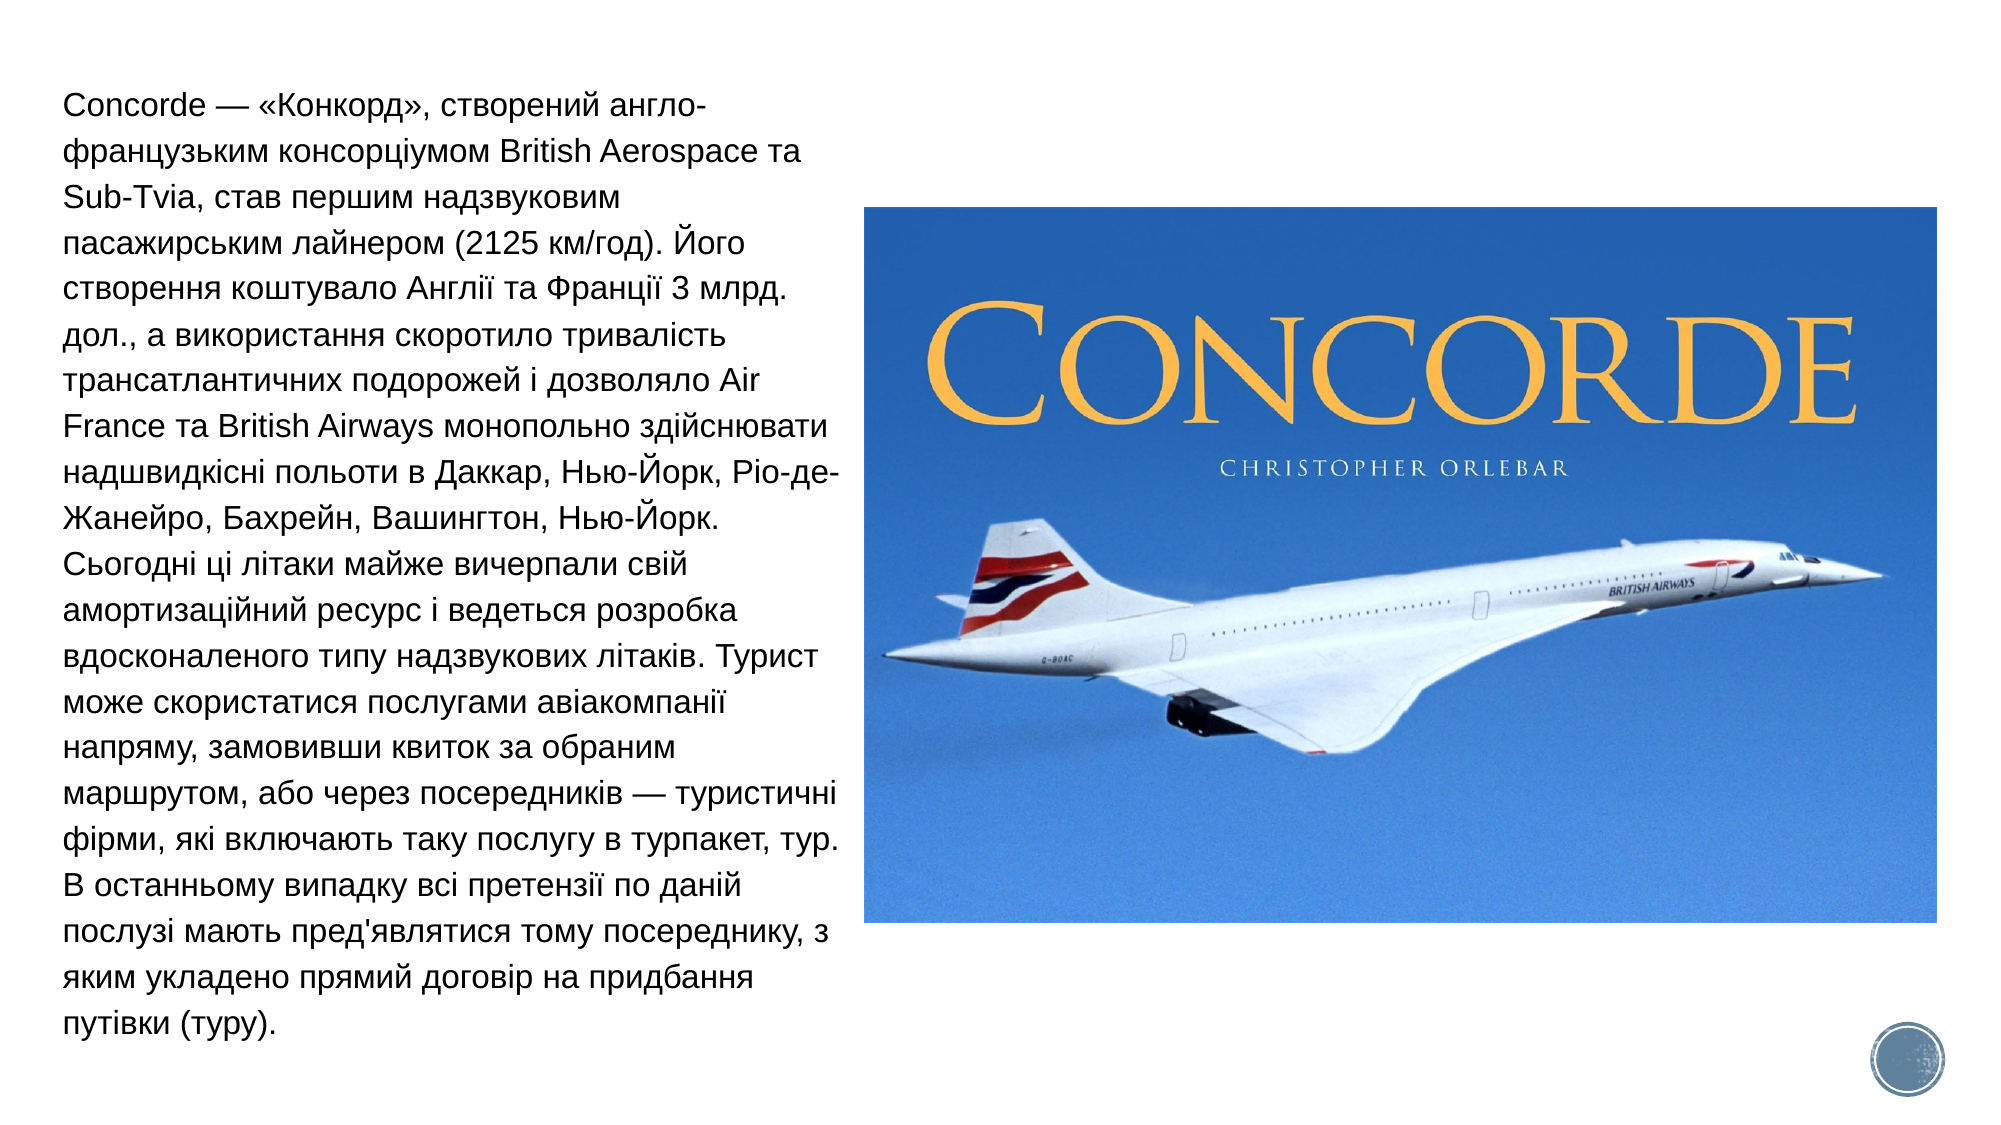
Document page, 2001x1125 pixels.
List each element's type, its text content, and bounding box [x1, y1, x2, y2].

picture [864, 207, 1937, 923]
text_box Concorde — «Конкорд», створений англо-французьким консорціумом British Aerospace та Sub-Tvia, став першим надзвуковим пасажирським лайнером (2125 км/год). Його створення коштувало Англії та Франції 3 млрд. дол., а використання скоротило тривалість трансатлантичних подорожей і дозволяло Air France та British Airways монопольно здійснювати надшвидкісні польоти в Даккар, Нью-Йорк, Ріо-де-Жанейро, Бахрейн, Вашингтон, Нью-Йорк. Сьогодні ці літаки майже вичерпали свій амортизаційний ресурс і ведеться розробка вдосконаленого типу надзвукових літаків. Турист може скористатися послугами авіакомпанії напряму, замовивши квиток за обраним маршрутом, або через посередників — туристичні фірми, які включають таку послугу в турпакет, тур. В останньому випадку всі претензії по даній послузі мають пред'являтися тому посереднику, з яким укладено прямий договір на придбання путівки (туру). [47, 69, 865, 1049]
